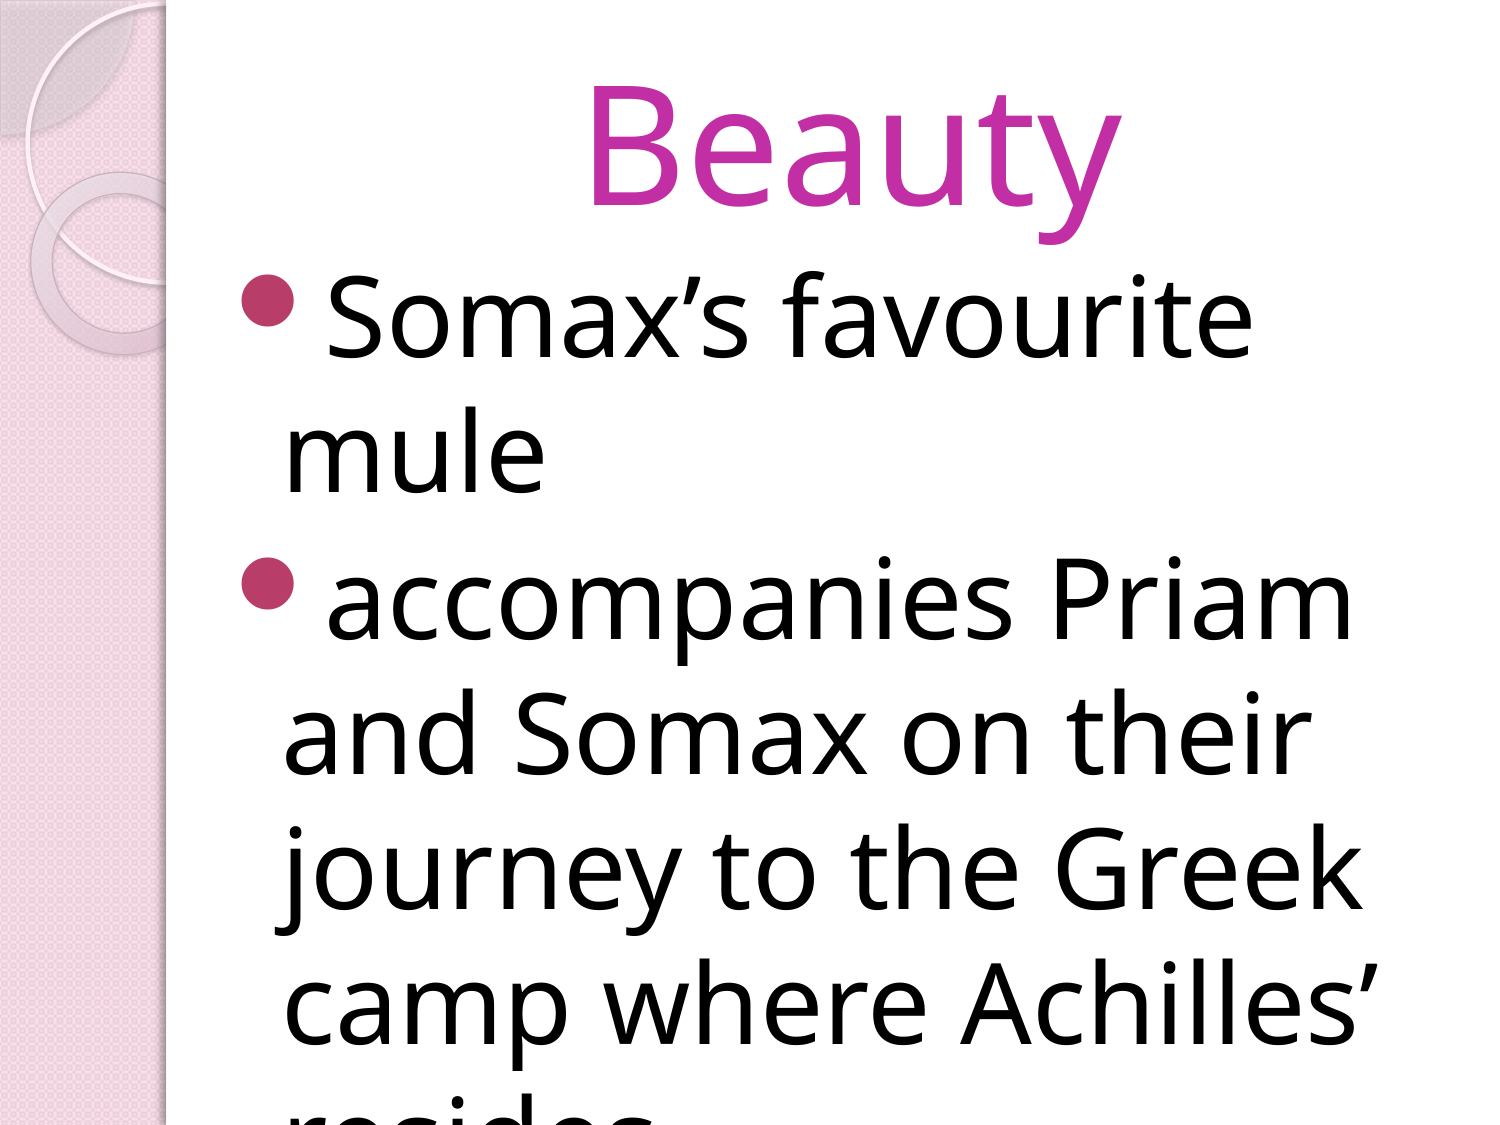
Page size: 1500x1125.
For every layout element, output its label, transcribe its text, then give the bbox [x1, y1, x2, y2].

list Somax’s favourite mule accompanies Priam and Somax on their journey to the Greek camp where Achilles’ resides [206, 237, 1466, 1047]
title Beauty [235, 45, 1466, 233]
